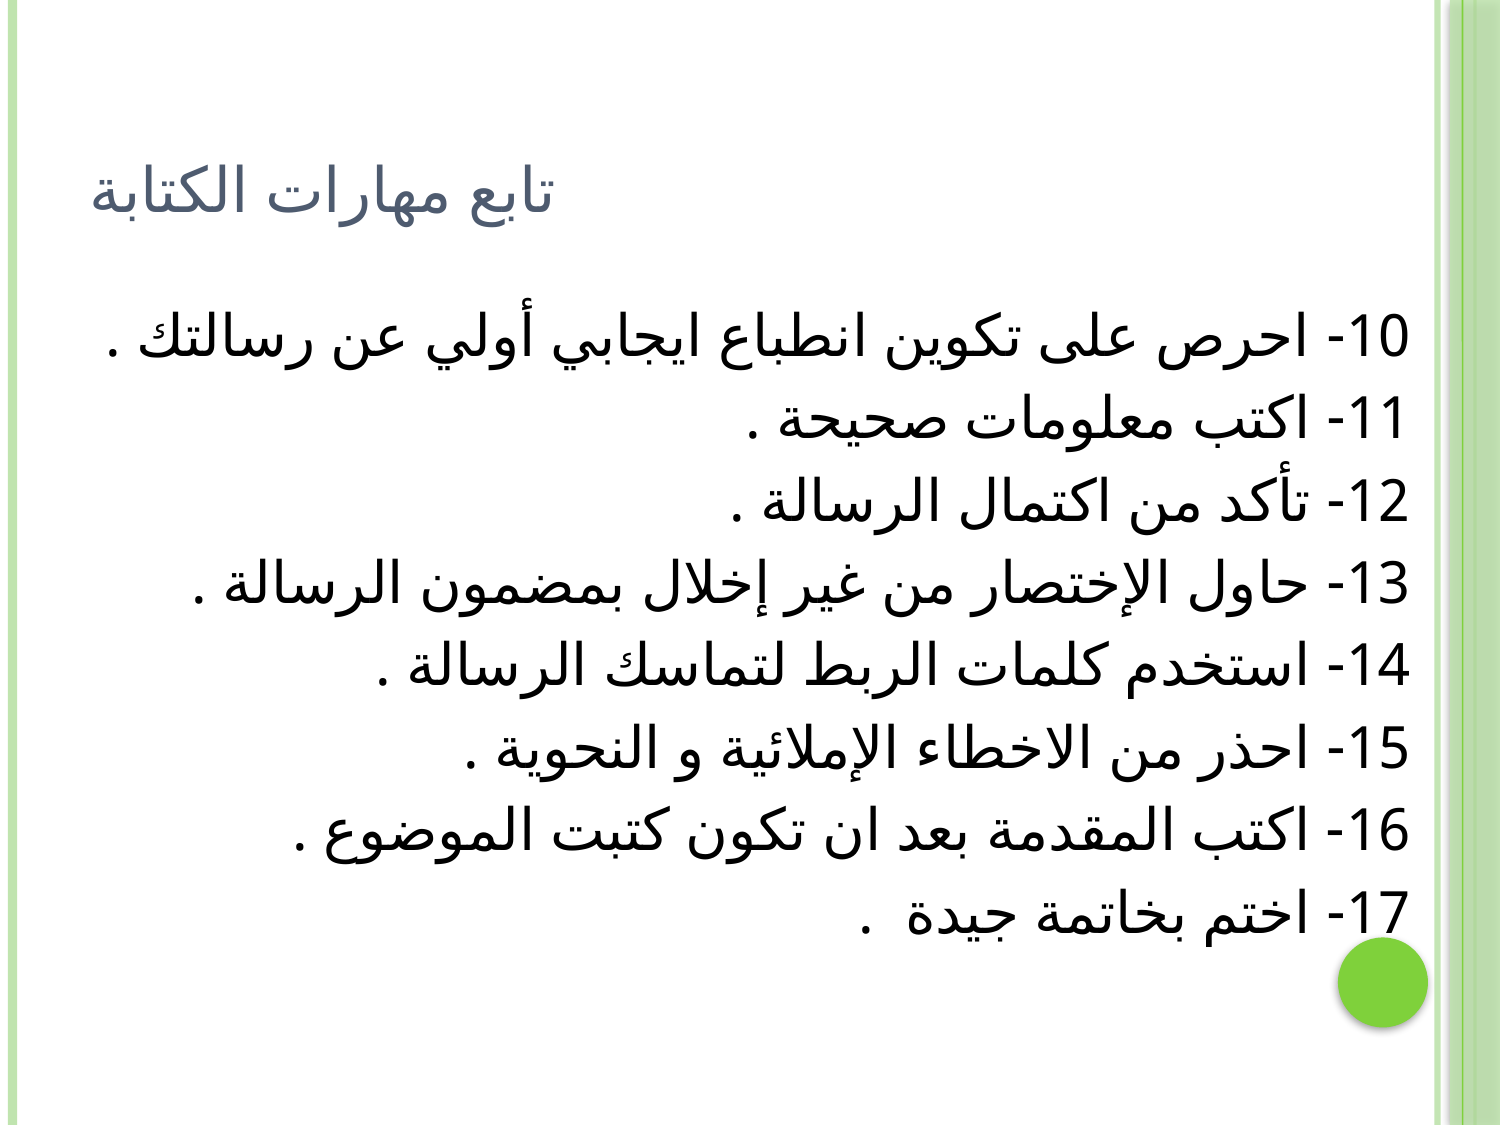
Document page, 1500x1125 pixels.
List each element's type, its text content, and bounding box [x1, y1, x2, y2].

list 10- احرص على تكوين انطباع ايجابي أولي عن رسالتك . 11- اكتب معلومات صحيحة . 12- تأكد من اكتمال الرسالة . 13- حاول الإختصار من غير إخلال بمضمون الرسالة . 14- استخدم كلمات الربط لتماسك الرسالة . 15- احذر من الاخطاء الإملائية و النحوية . 16- اكتب المقدمة بعد ان تكون كتبت الموضوع . 17- اختم بخاتمة جيدة . [75, 290, 1425, 1005]
title تابع مهارات الكتابة [75, 45, 1300, 233]
